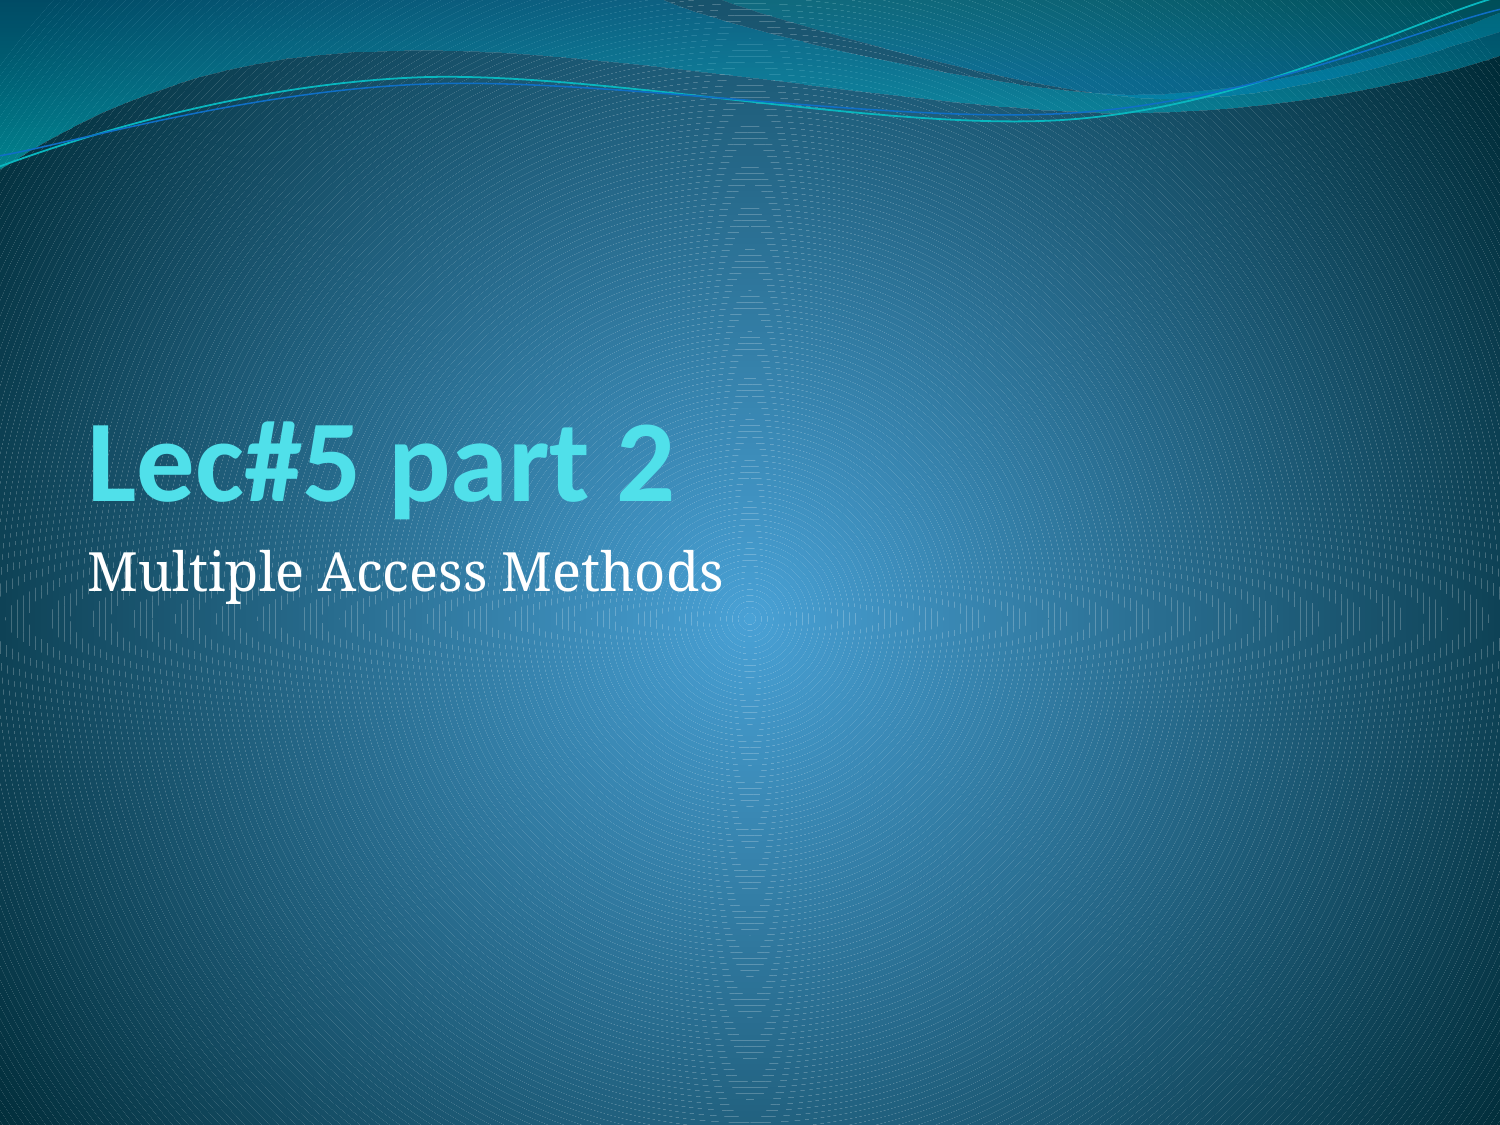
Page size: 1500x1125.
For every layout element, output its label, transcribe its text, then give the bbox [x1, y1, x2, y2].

subtitle Multiple Access Methods [87, 529, 1376, 818]
title Lec#5 part 2 [87, 224, 1376, 525]
